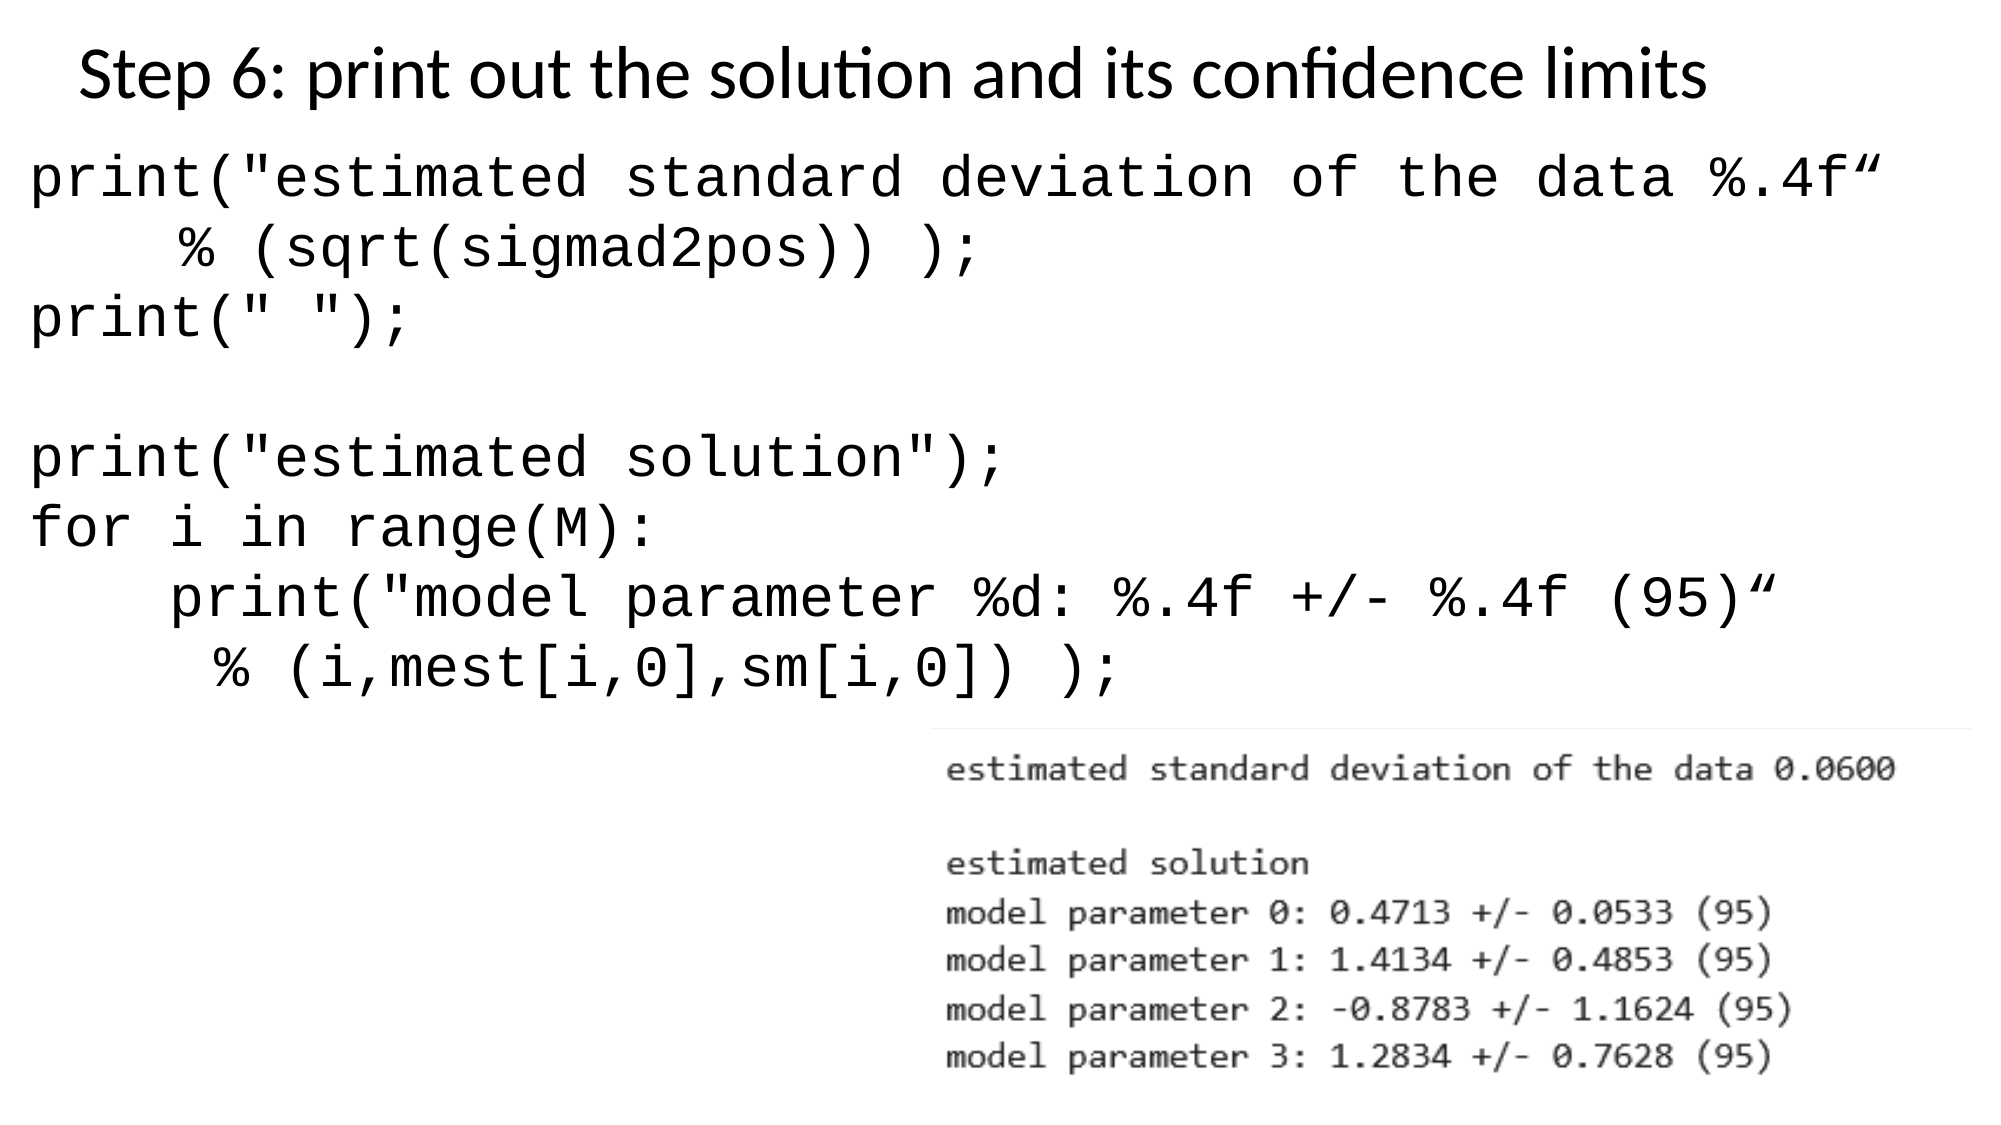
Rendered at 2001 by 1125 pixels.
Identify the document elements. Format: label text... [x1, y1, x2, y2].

picture [892, 728, 1972, 1094]
text_box Step 6: print out the solution and its confidence limits [63, 16, 1935, 122]
text_box print("estimated standard deviation of the data %.4f“ % (sqrt(sigmad2pos)) ); print(" "); print("estimated solution"); for i in range(M): print("model parameter %d: %.4f +/- %.4f (95)“ % (i,mest[i,0],sm[i,0]) ); [15, 130, 2000, 705]
